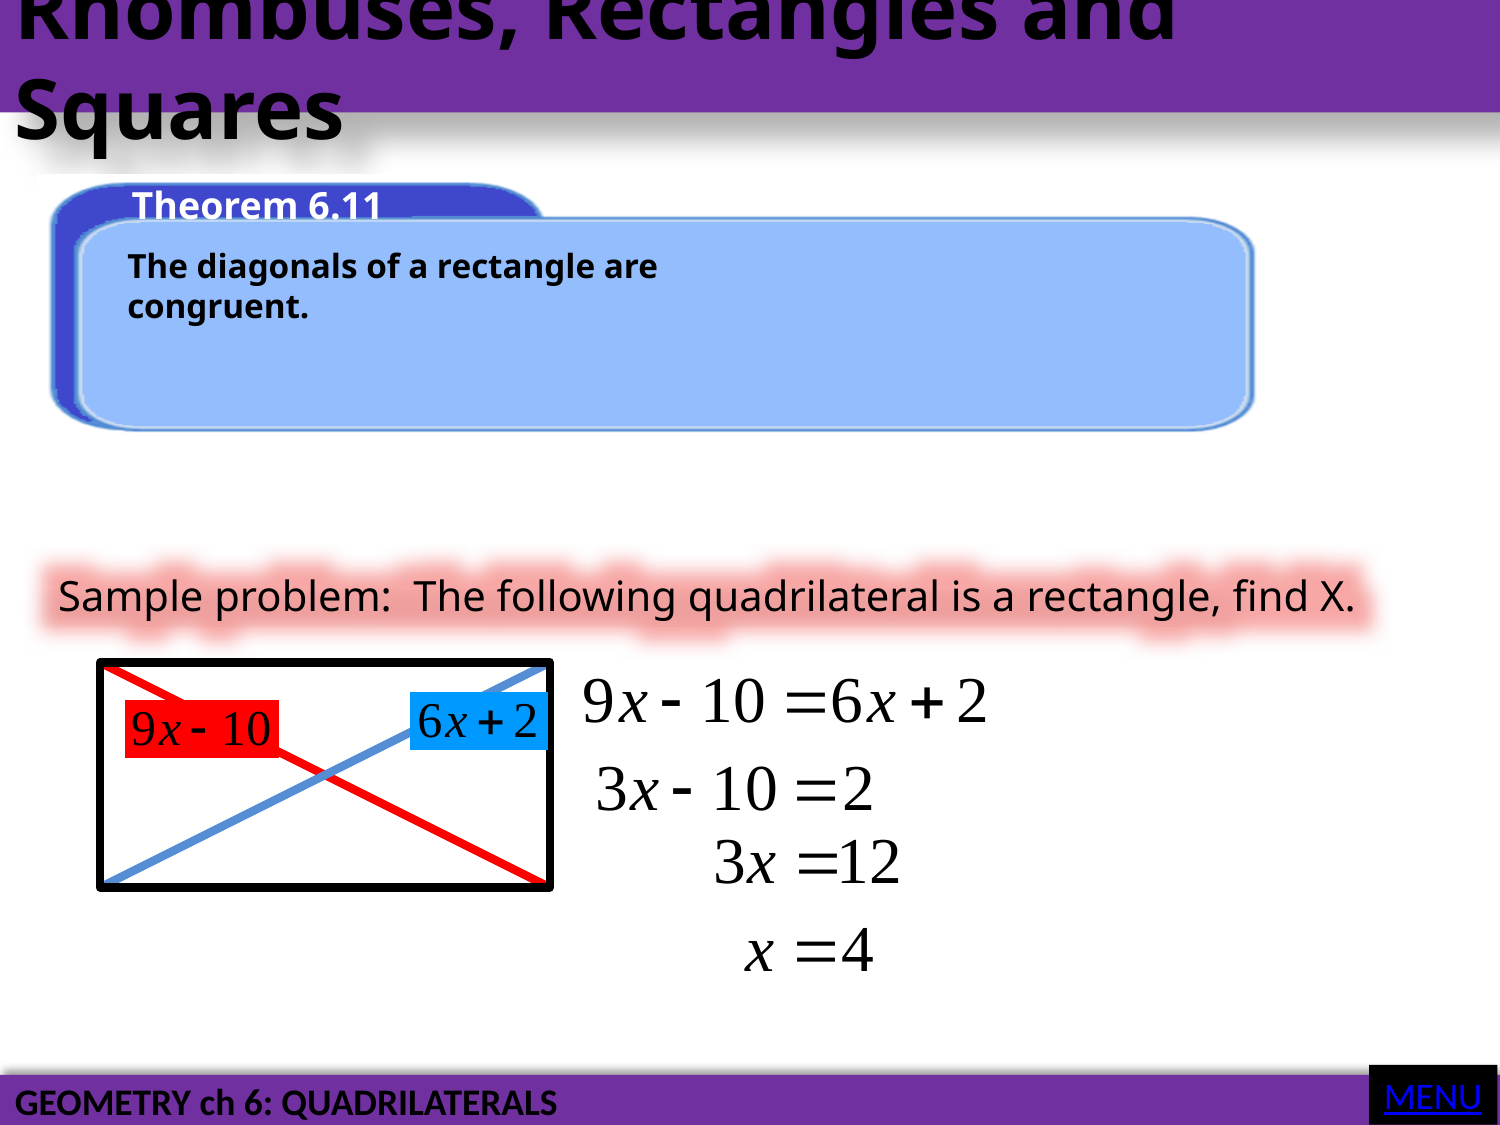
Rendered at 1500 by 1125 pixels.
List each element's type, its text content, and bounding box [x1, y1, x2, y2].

text_box Rhombuses, Rectangles and Squares [0, 0, 1500, 114]
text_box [410, 691, 549, 751]
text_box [99, 662, 551, 888]
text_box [731, 910, 886, 988]
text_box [574, 662, 1002, 740]
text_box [704, 823, 913, 901]
text_box Sample problem: The following quadrilateral is a rectangle, find X. [43, 562, 1372, 628]
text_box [124, 699, 280, 759]
text_box GEOMETRY ch 6: QUADRILATERALS [0, 1073, 1369, 1125]
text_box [587, 749, 888, 827]
text_box MENU [1369, 1064, 1498, 1125]
picture [37, 174, 1263, 438]
